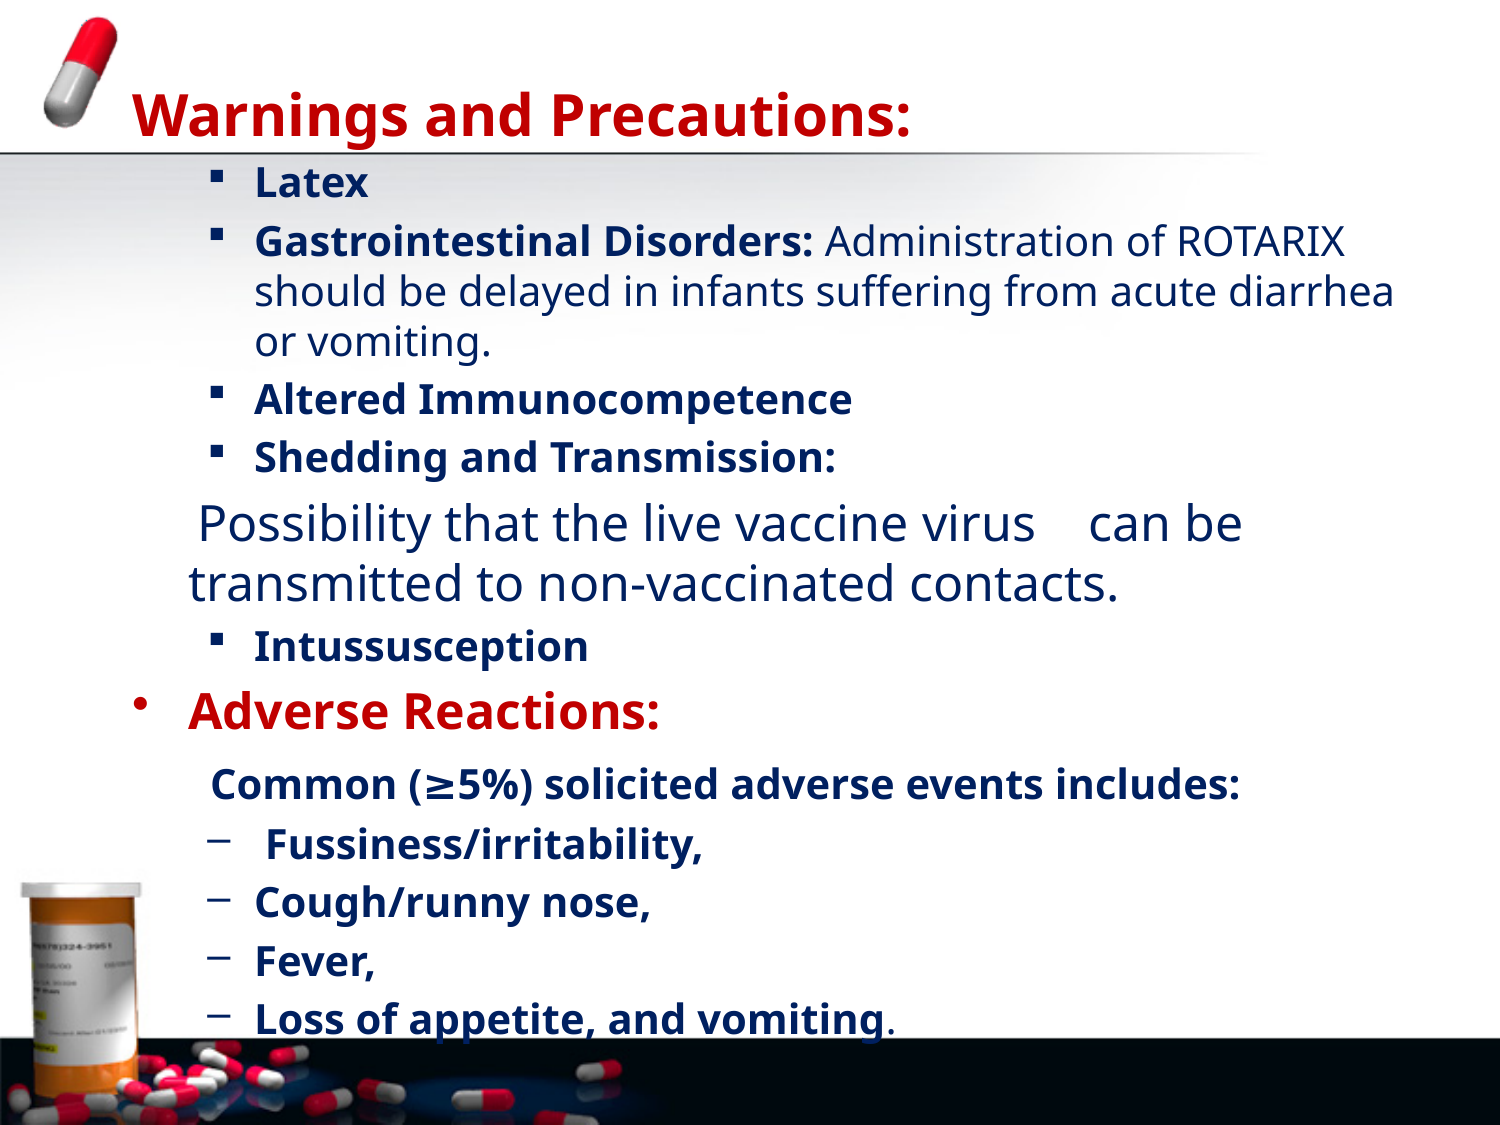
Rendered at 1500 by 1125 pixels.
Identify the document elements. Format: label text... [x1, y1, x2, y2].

list Warnings and Precautions: Latex Gastrointestinal Disorders: Administration of ROTARIX should be delayed in infants suffering from acute diarrhea or vomiting. Altered Immunocompetence Shedding and Transmission: Possibility that the live vaccine virus can be transmitted to non-vaccinated contacts. Intussusception Adverse Reactions: Common (≥5%) solicited adverse events includes: Fussiness/irritability, Cough/runny nose, Fever, Loss of appetite, and vomiting. [116, 70, 1430, 1020]
picture [0, 0, 1500, 1125]
